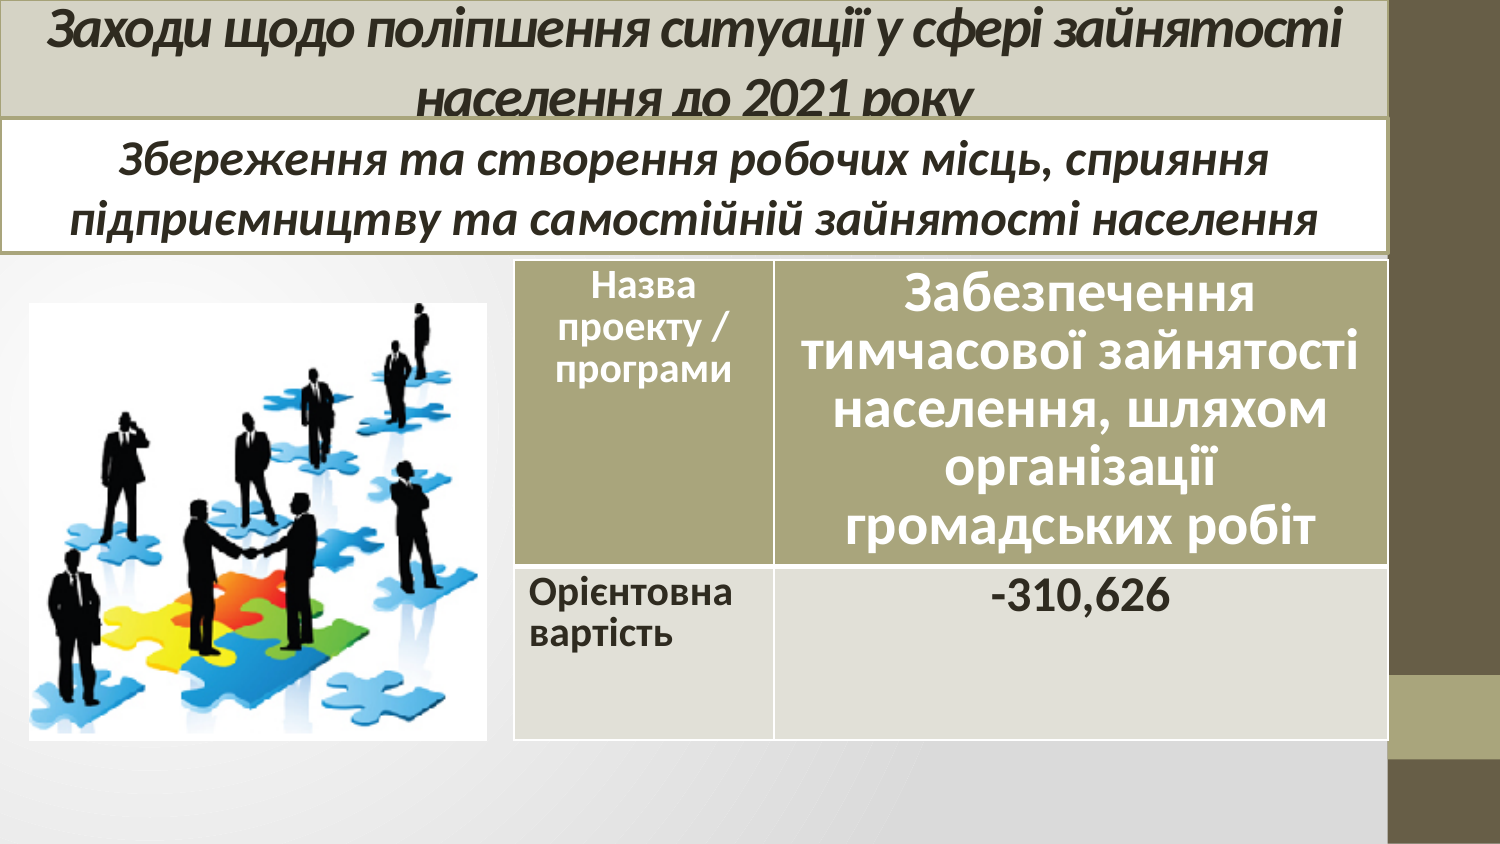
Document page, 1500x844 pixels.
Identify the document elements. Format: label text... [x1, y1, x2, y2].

title Заходи щодо поліпшення ситуації у сфері зайнятості населення до 2021 року [0, 0, 1389, 116]
table_header Забезпечення тимчасової зайнятості населення, шляхом організації громадських робіт [775, 261, 1387, 564]
table_header Назва проекту / програми [515, 261, 773, 564]
picture [28, 303, 487, 742]
text_box Збереження та створення робочих місць, сприяння підприємництву та самостійній зайнятості населення [0, 116, 1390, 255]
table_cell Орієнтовна вартість [515, 569, 773, 739]
table_cell -310,626 [775, 569, 1387, 739]
